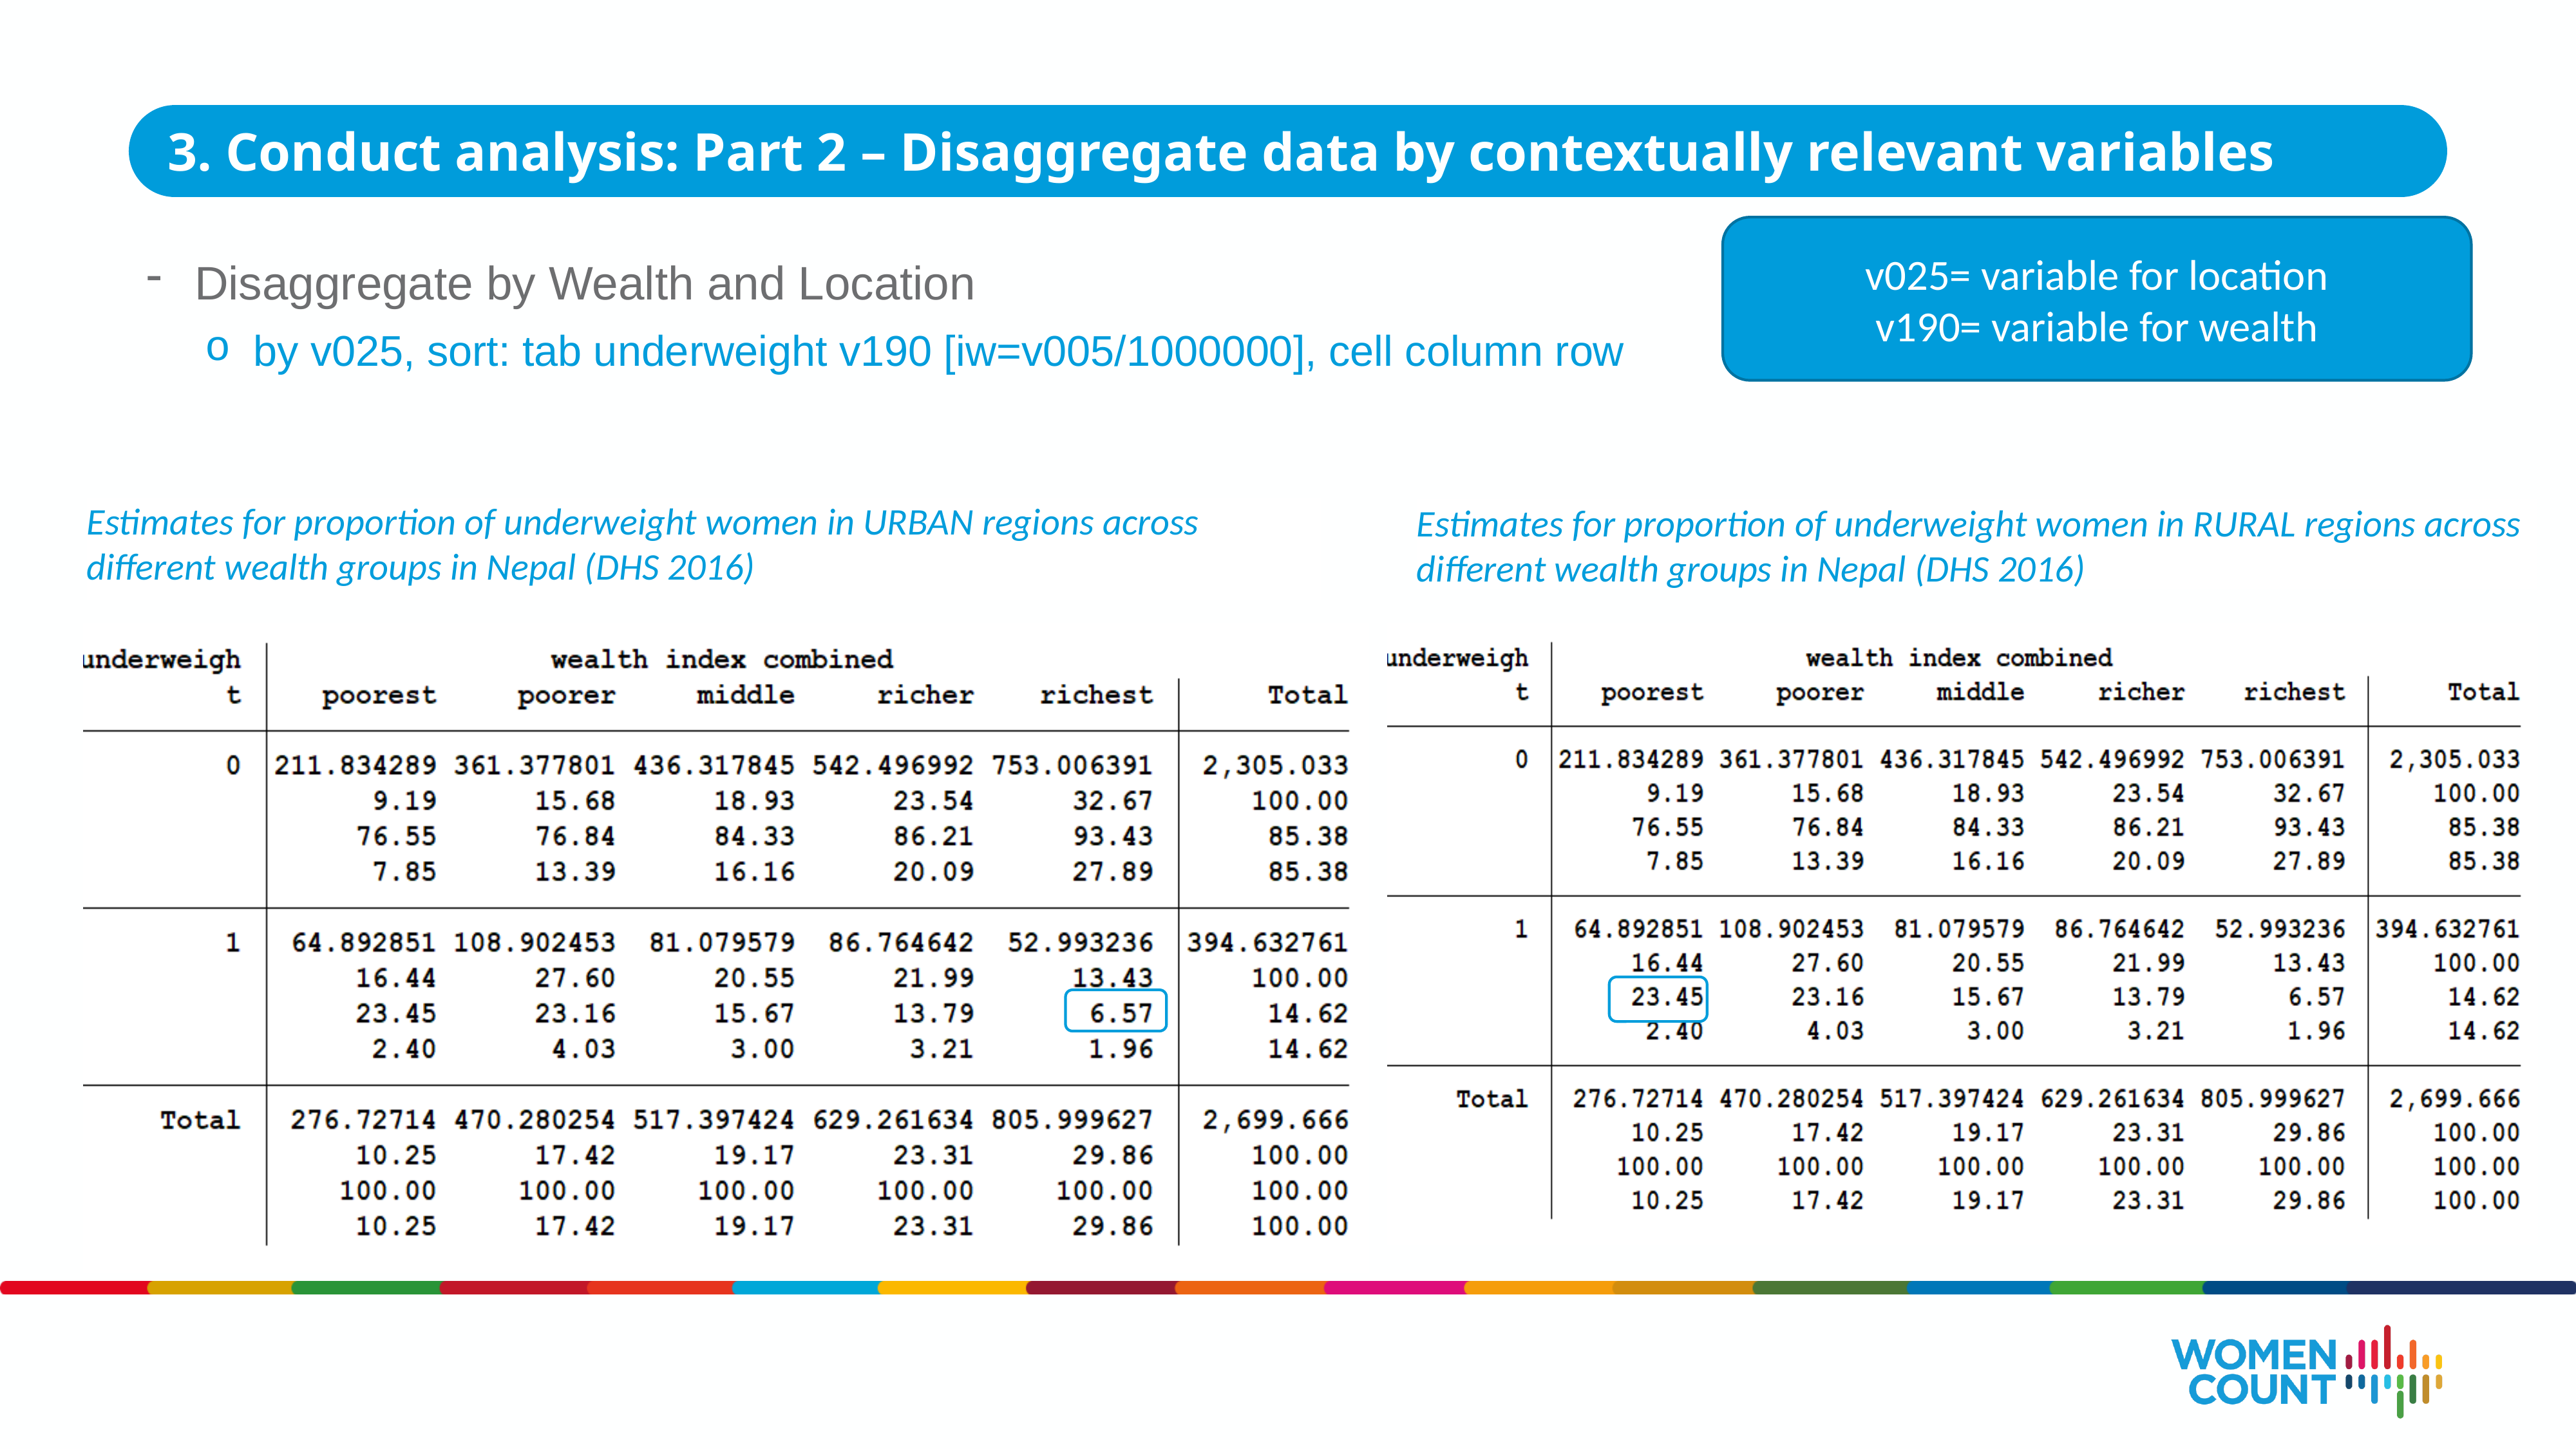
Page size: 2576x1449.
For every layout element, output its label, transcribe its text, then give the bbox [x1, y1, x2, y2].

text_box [1387, 623, 2538, 1245]
list 3. Conduct analysis: Part 2 – Disaggregate data by contextually relevant variables [167, 119, 2411, 182]
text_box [83, 497, 1369, 1273]
text_box v025= variable for location v190= variable for wealth [1721, 216, 2473, 382]
text_box Estimates for proportion of underweight women in RURAL regions across different wealth groups in Nepal (DHS 2016) [1416, 498, 2538, 589]
text_box by v025, sort: tab underweight v190 [iw=v005/1000000], cell column row [137, 318, 1654, 380]
text_box Disaggregate by Wealth and Location [137, 247, 1721, 314]
